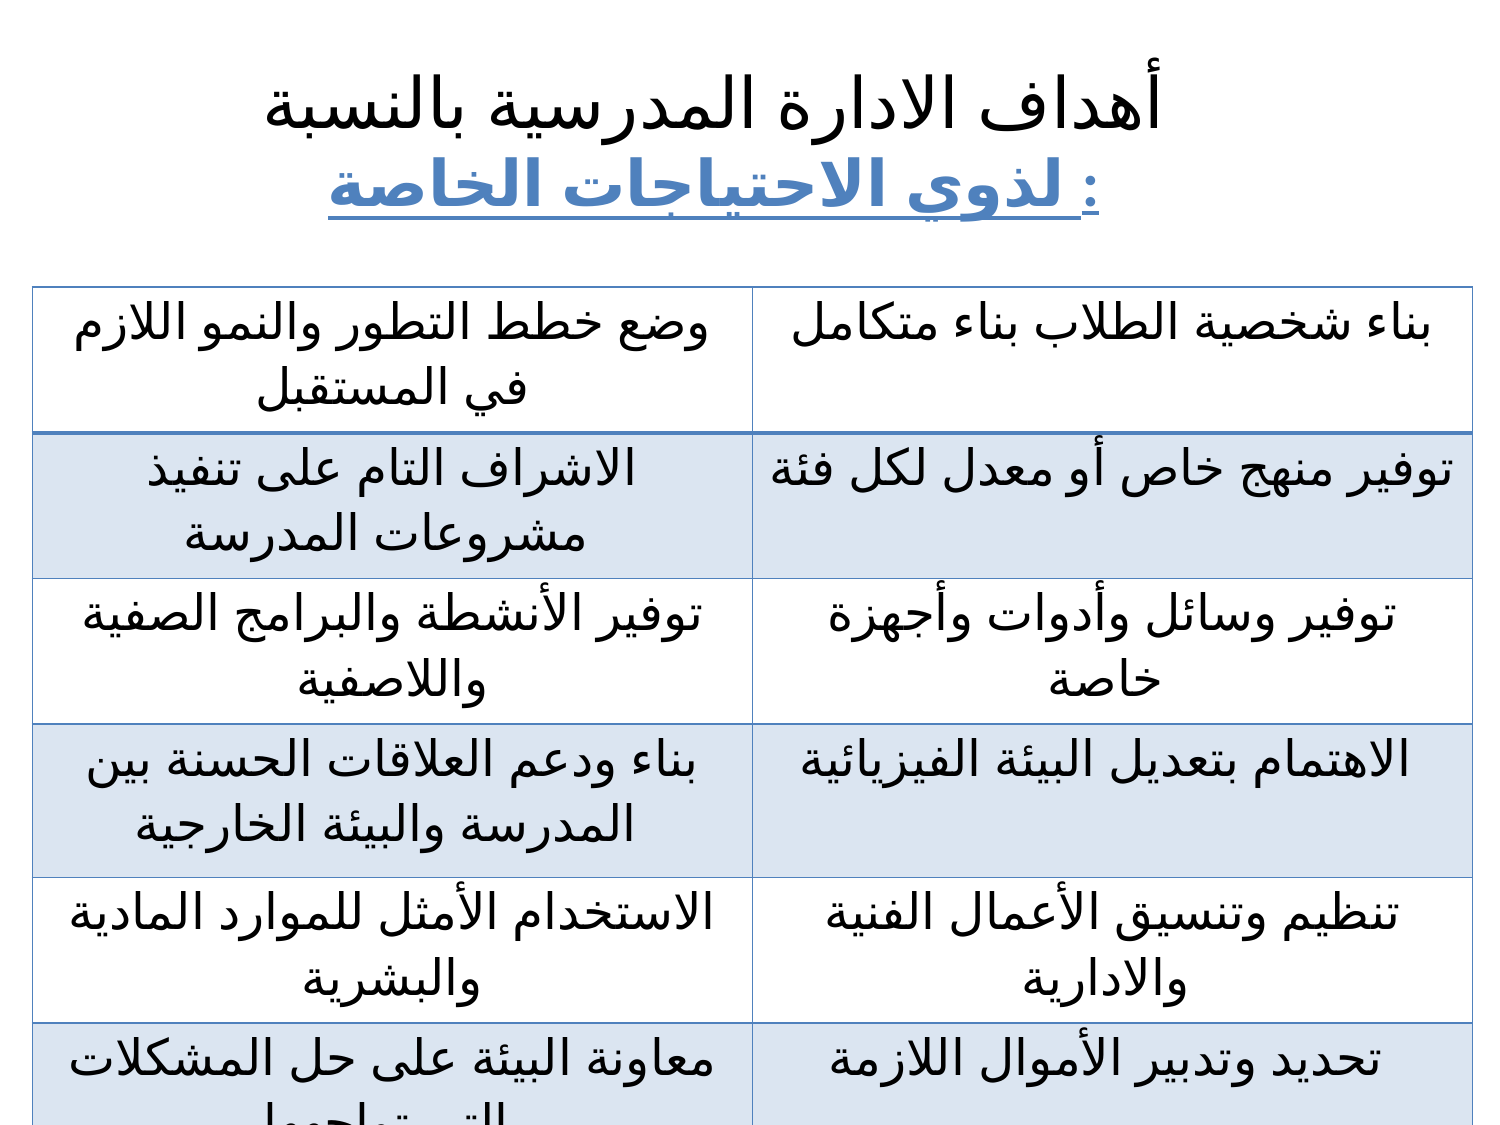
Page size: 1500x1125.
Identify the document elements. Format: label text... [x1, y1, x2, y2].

title أهداف الادارة المدرسية بالنسبة لذوي الاحتياجات الخاصة : [240, 45, 1188, 233]
table_header وضع خطط التطور والنمو اللازم في المستقبل [33, 288, 752, 431]
table_cell الاهتمام بتعديل البيئة الفيزيائية [753, 725, 1472, 877]
table_cell الاستخدام الأمثل للموارد المادية والبشرية [33, 878, 752, 1022]
table_cell بناء ودعم العلاقات الحسنة بين المدرسة والبيئة الخارجية [33, 725, 752, 877]
table_cell الاشراف التام على تنفيذ مشروعات المدرسة [33, 435, 752, 578]
table_cell تحديد وتدبير الأموال اللازمة [753, 1024, 1472, 1125]
table_cell توفير منهج خاص أو معدل لكل فئة [753, 435, 1472, 578]
table_cell توفير الأنشطة والبرامج الصفية واللاصفية [33, 579, 752, 723]
table_cell تنظيم وتنسيق الأعمال الفنية والادارية [753, 878, 1472, 1022]
table_header بناء شخصية الطلاب بناء متكامل [753, 288, 1472, 431]
table_cell معاونة البيئة على حل المشكلات التي تواجهها [33, 1024, 752, 1125]
table_cell توفير وسائل وأدوات وأجهزة خاصة [753, 579, 1472, 723]
